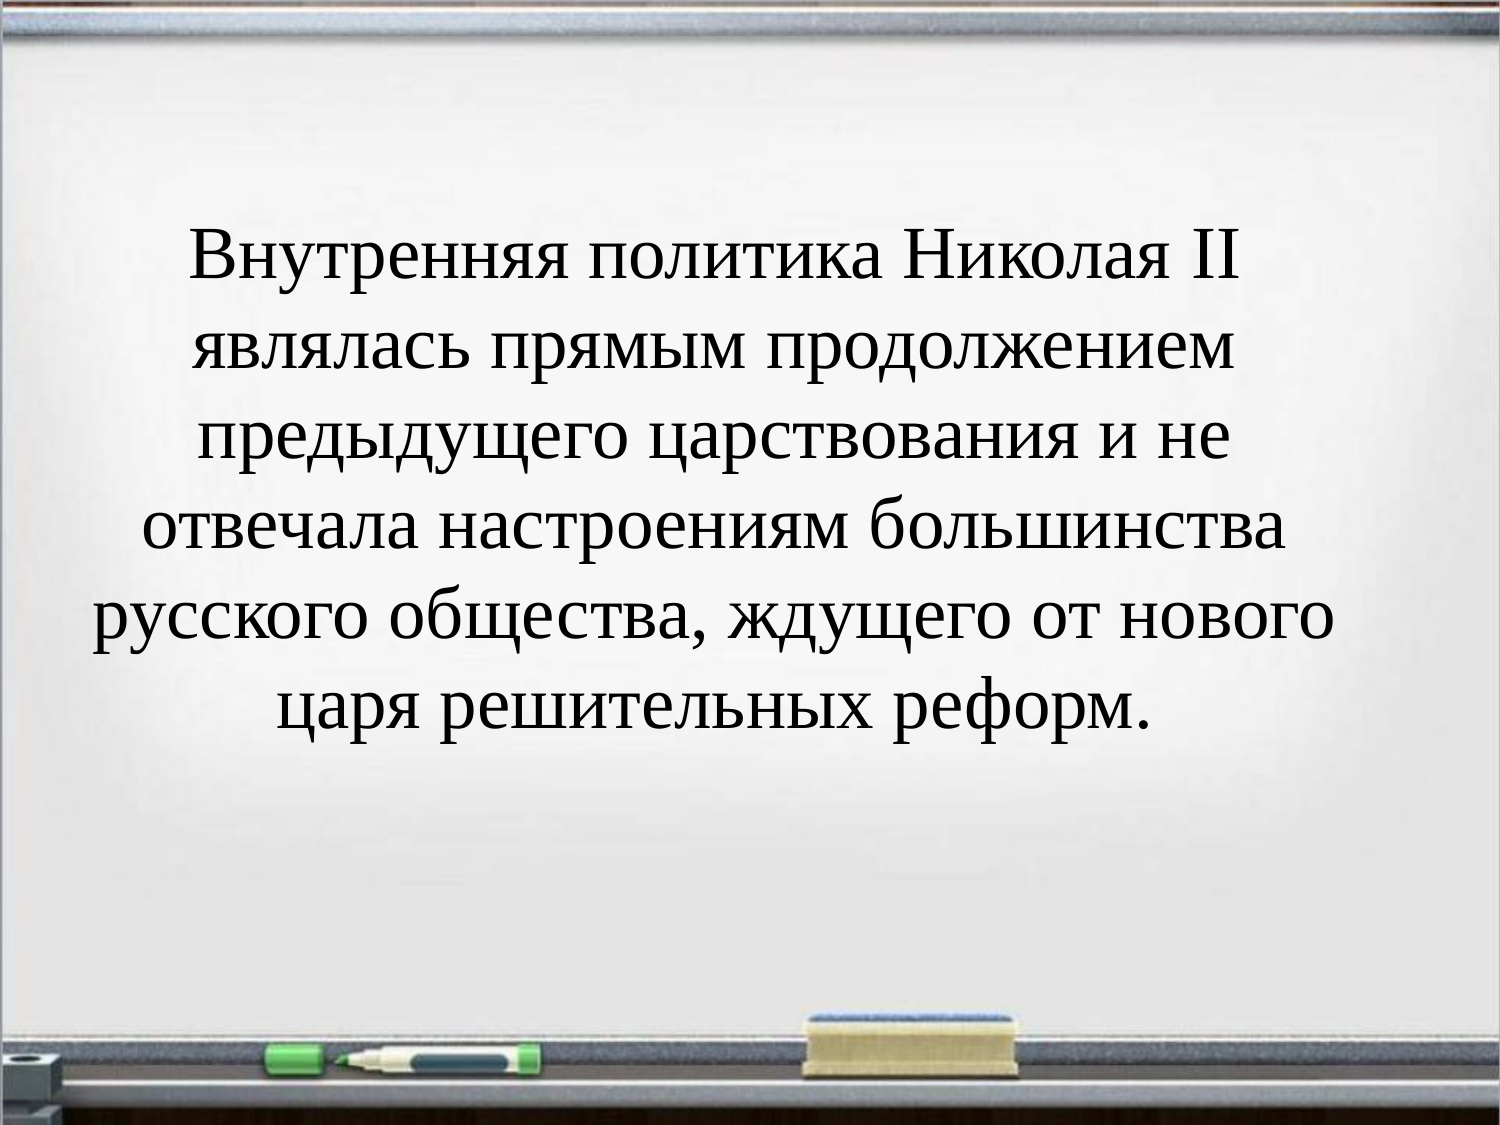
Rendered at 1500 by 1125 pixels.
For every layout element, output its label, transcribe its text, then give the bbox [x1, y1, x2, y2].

text_box Внутренняя политика Николая II являлась прямым продолжением предыдущего царствования и не отвечала настроениям большинства русского общества, ждущего от нового царя решительных реформ. [47, 196, 1383, 752]
picture [0, 0, 1500, 1125]
